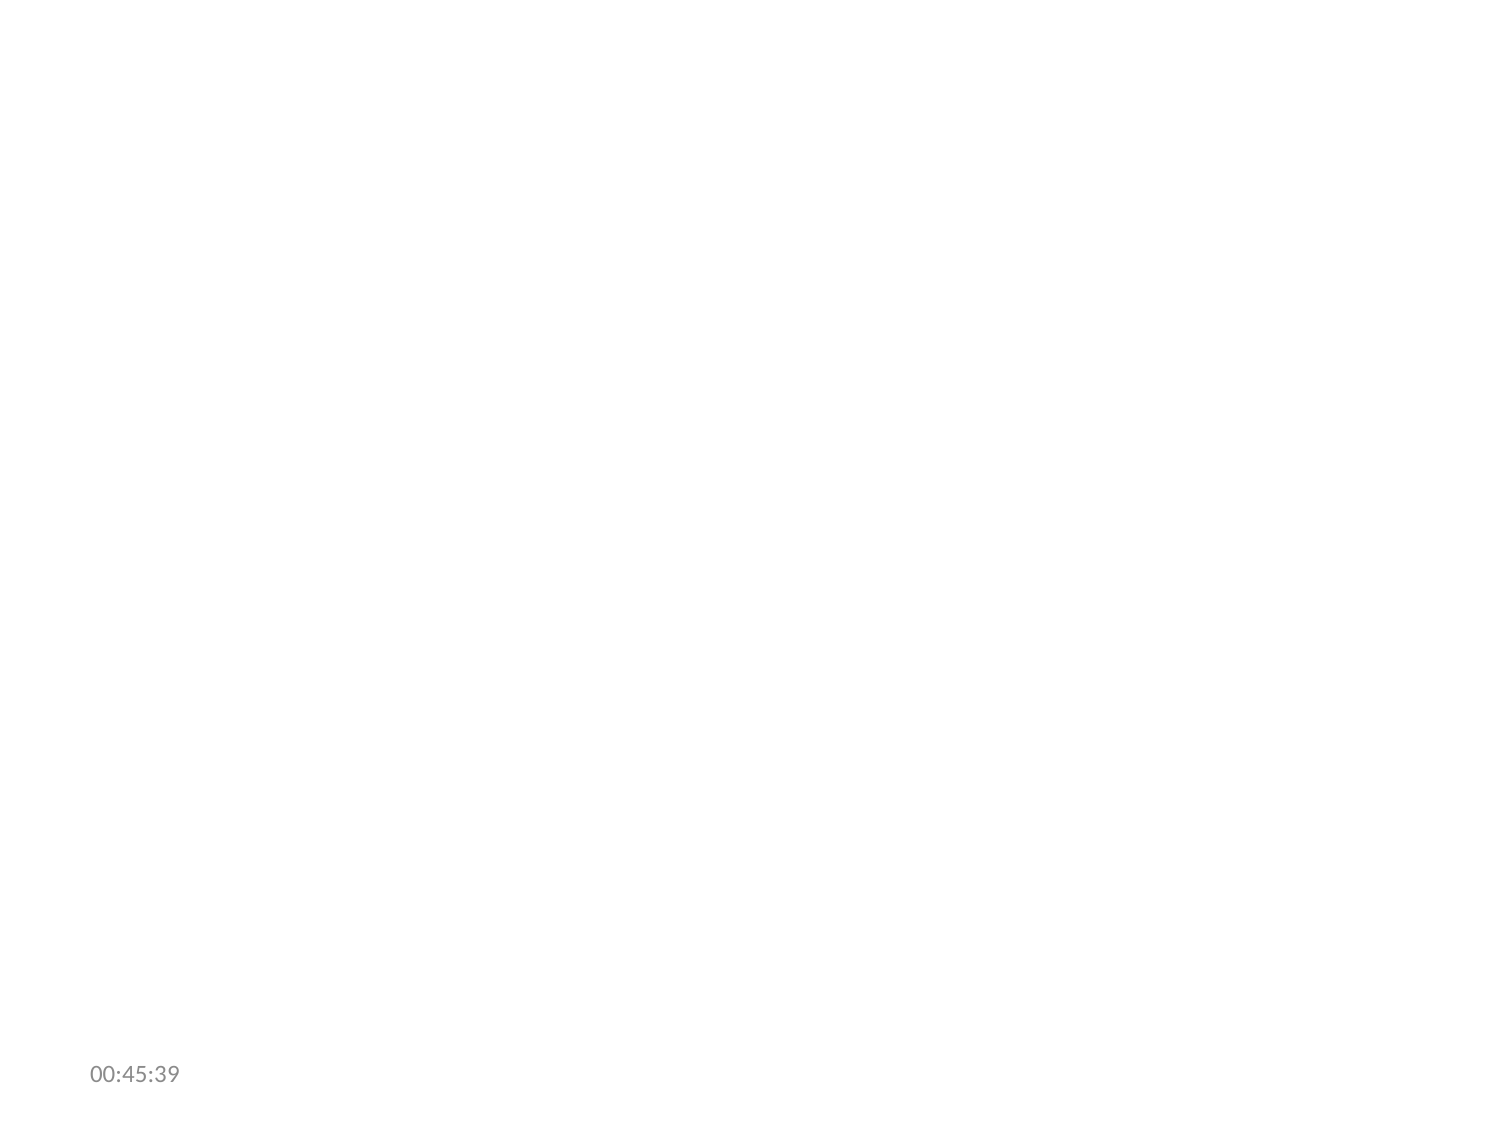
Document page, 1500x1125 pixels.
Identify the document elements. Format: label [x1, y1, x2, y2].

slide_number [75, 1042, 425, 1103]
